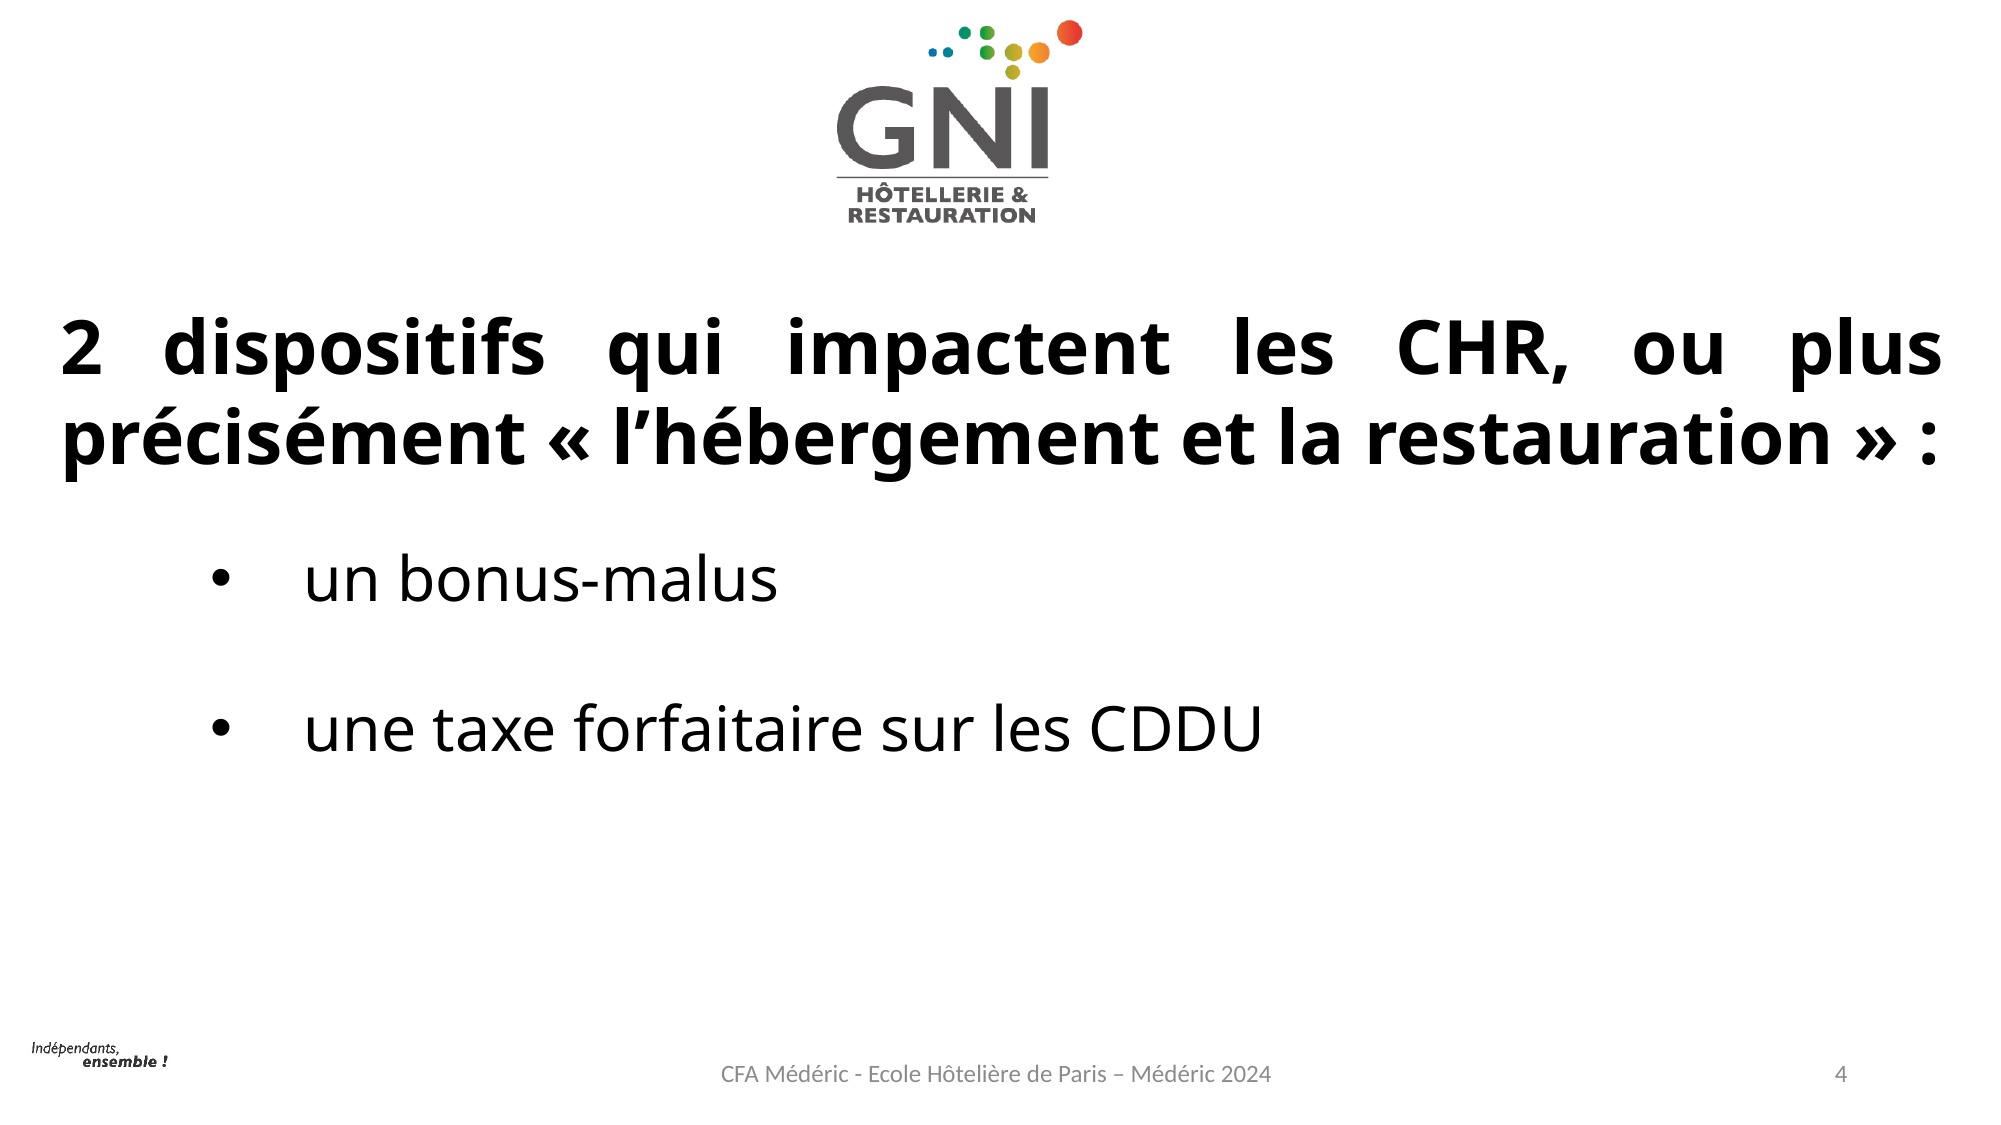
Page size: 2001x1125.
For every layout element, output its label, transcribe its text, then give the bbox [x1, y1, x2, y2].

footer CFA Médéric - Ecole Hôtelière de Paris – Médéric 2024 [662, 1042, 1338, 1103]
picture [0, 987, 195, 1125]
slide_number 4 [1412, 1042, 1863, 1103]
picture [808, 0, 1106, 253]
text_box 2 dispositifs qui impactent les CHR, ou plus précisément « l’hébergement et la restauration » : un bonus-malus une taxe forfaitaire sur les CDDU [45, 291, 1961, 772]
